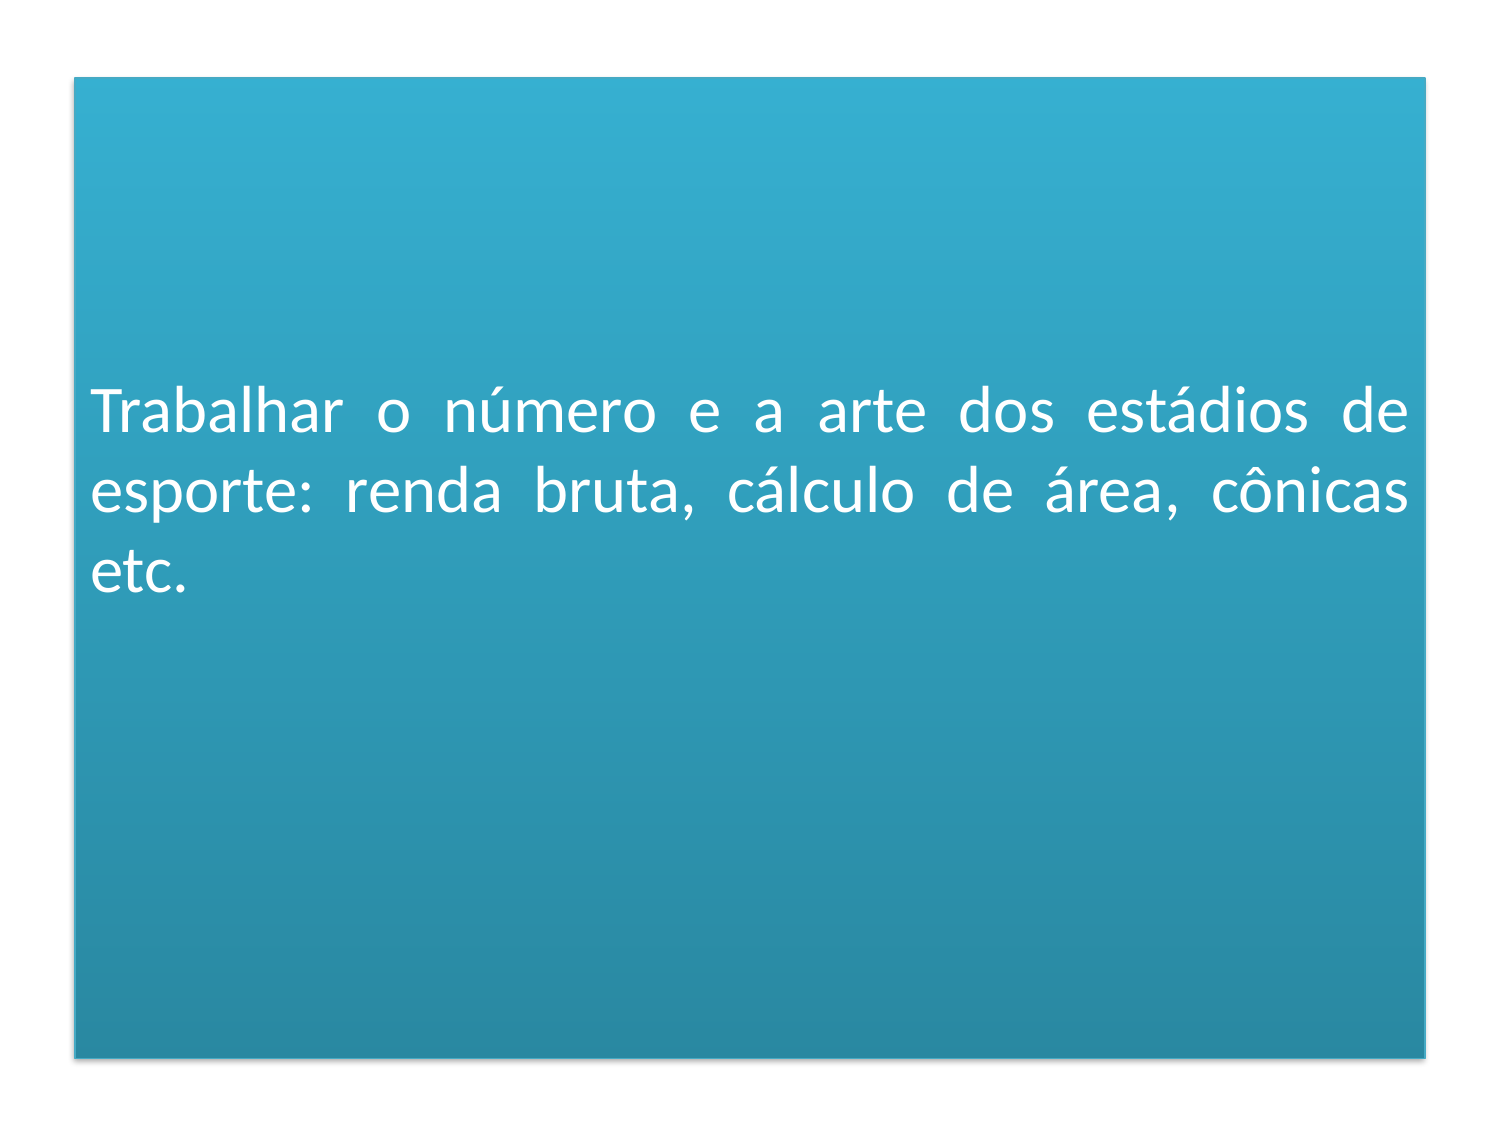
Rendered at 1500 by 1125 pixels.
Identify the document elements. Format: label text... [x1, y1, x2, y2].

list Trabalhar o número e a arte dos estádios de esporte: renda bruta, cálculo de área, cônicas etc. [74, 77, 1426, 1059]
